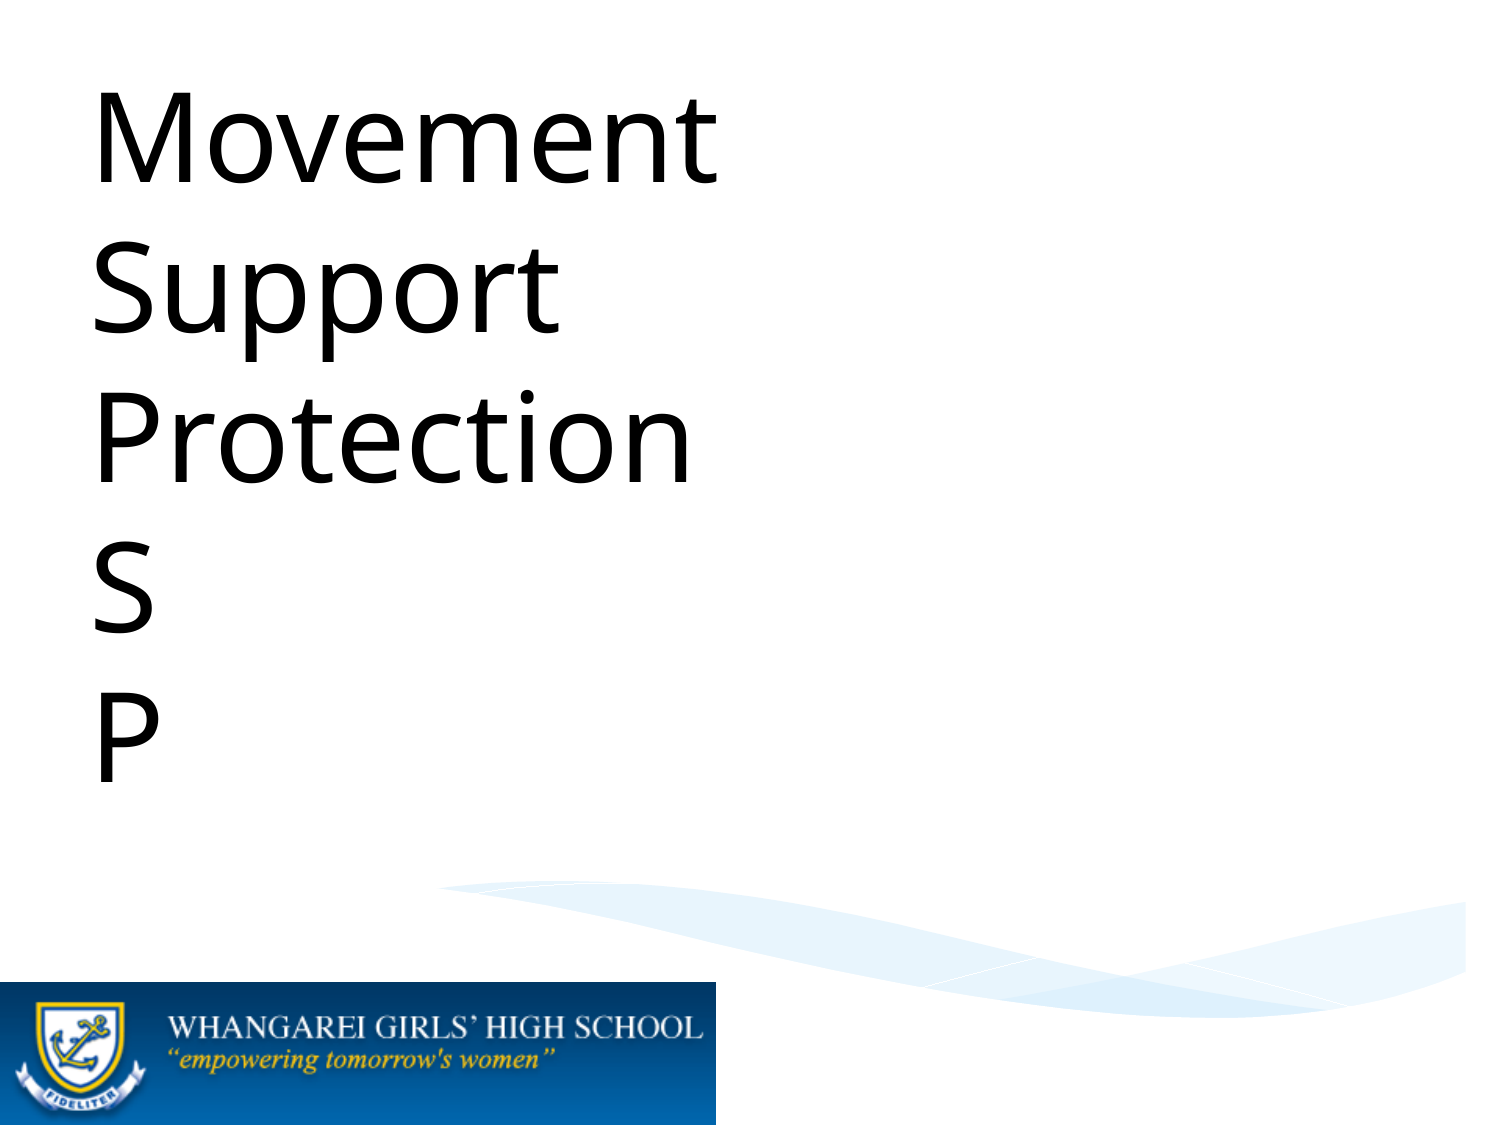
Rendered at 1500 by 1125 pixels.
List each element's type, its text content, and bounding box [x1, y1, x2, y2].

text_box Movement Support Protection S P [74, 49, 1350, 815]
picture [0, 982, 716, 1125]
